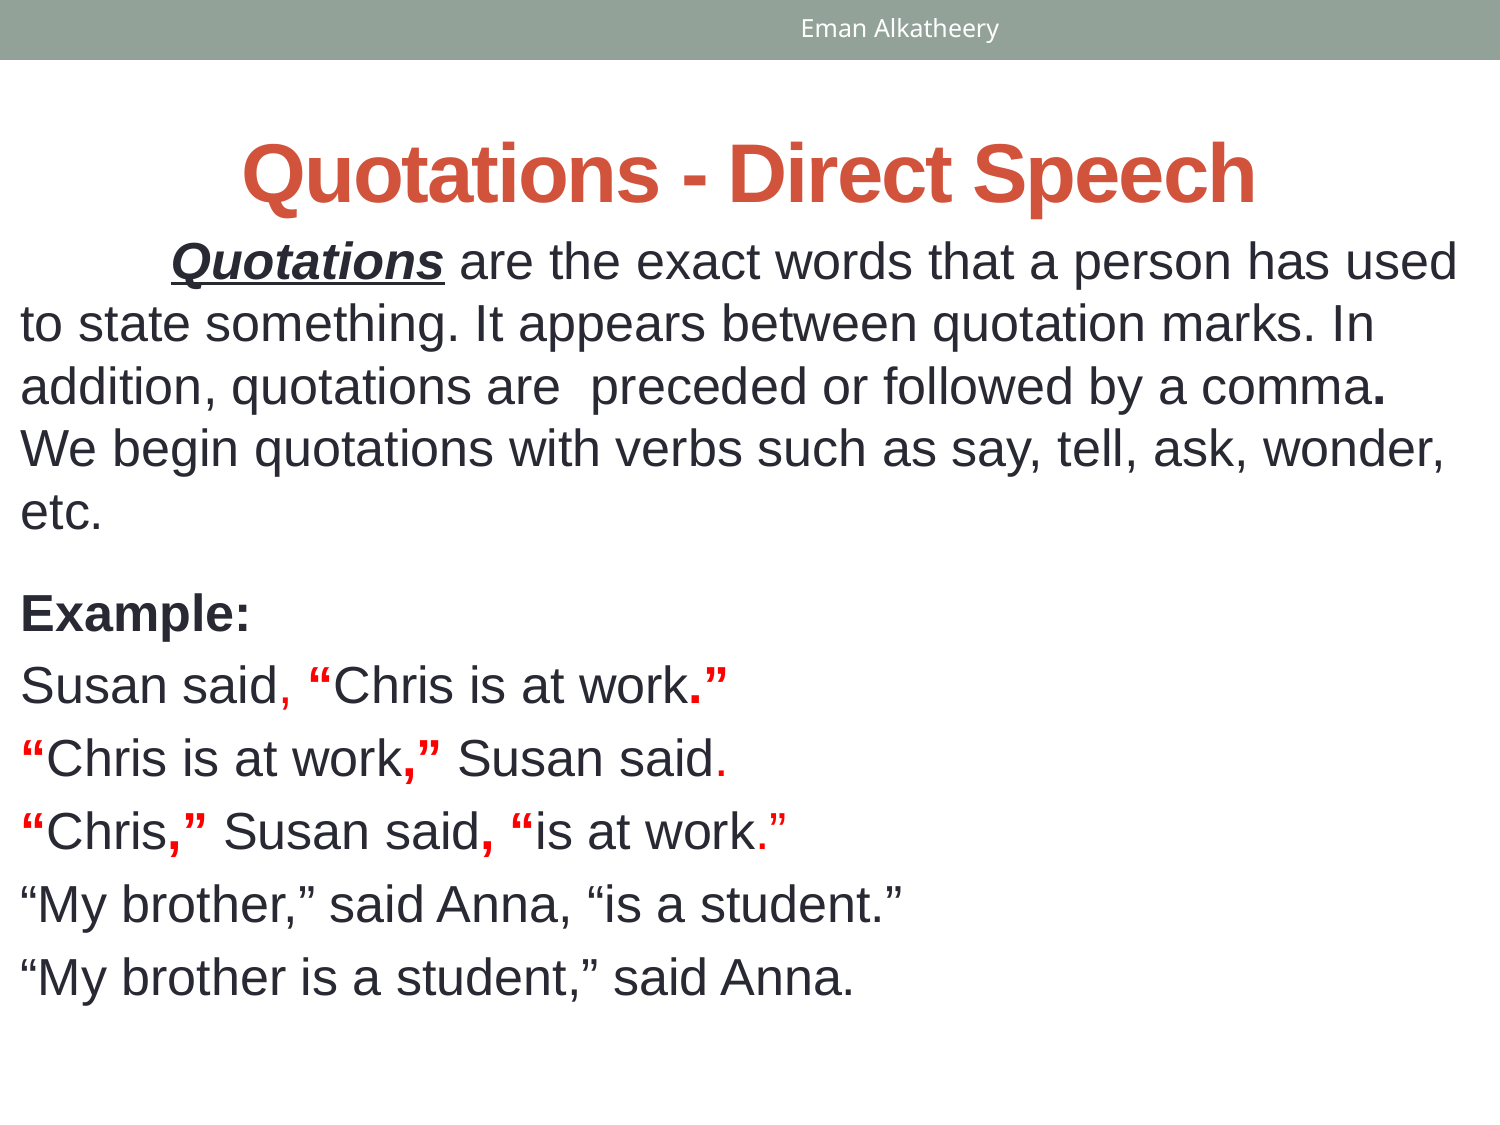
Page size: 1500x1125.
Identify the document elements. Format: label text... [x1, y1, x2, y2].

list Quotations are the exact words that a person has used to state something. It appears between quotation marks. In addition, quotations are preceded or followed by a comma. We begin quotations with verbs such as say, tell, ask, wonder, etc. Example: Susan said, “Chris is at work.” “Chris is at work,” Susan said. “Chris,” Susan said, “is at work.” “My brother,” said Anna, “is a student.” “My brother is a student,” said Anna. [5, 219, 1477, 1106]
footer Eman Alkatheery [562, 3, 1238, 57]
title Quotations - Direct Speech [75, 87, 1425, 219]
